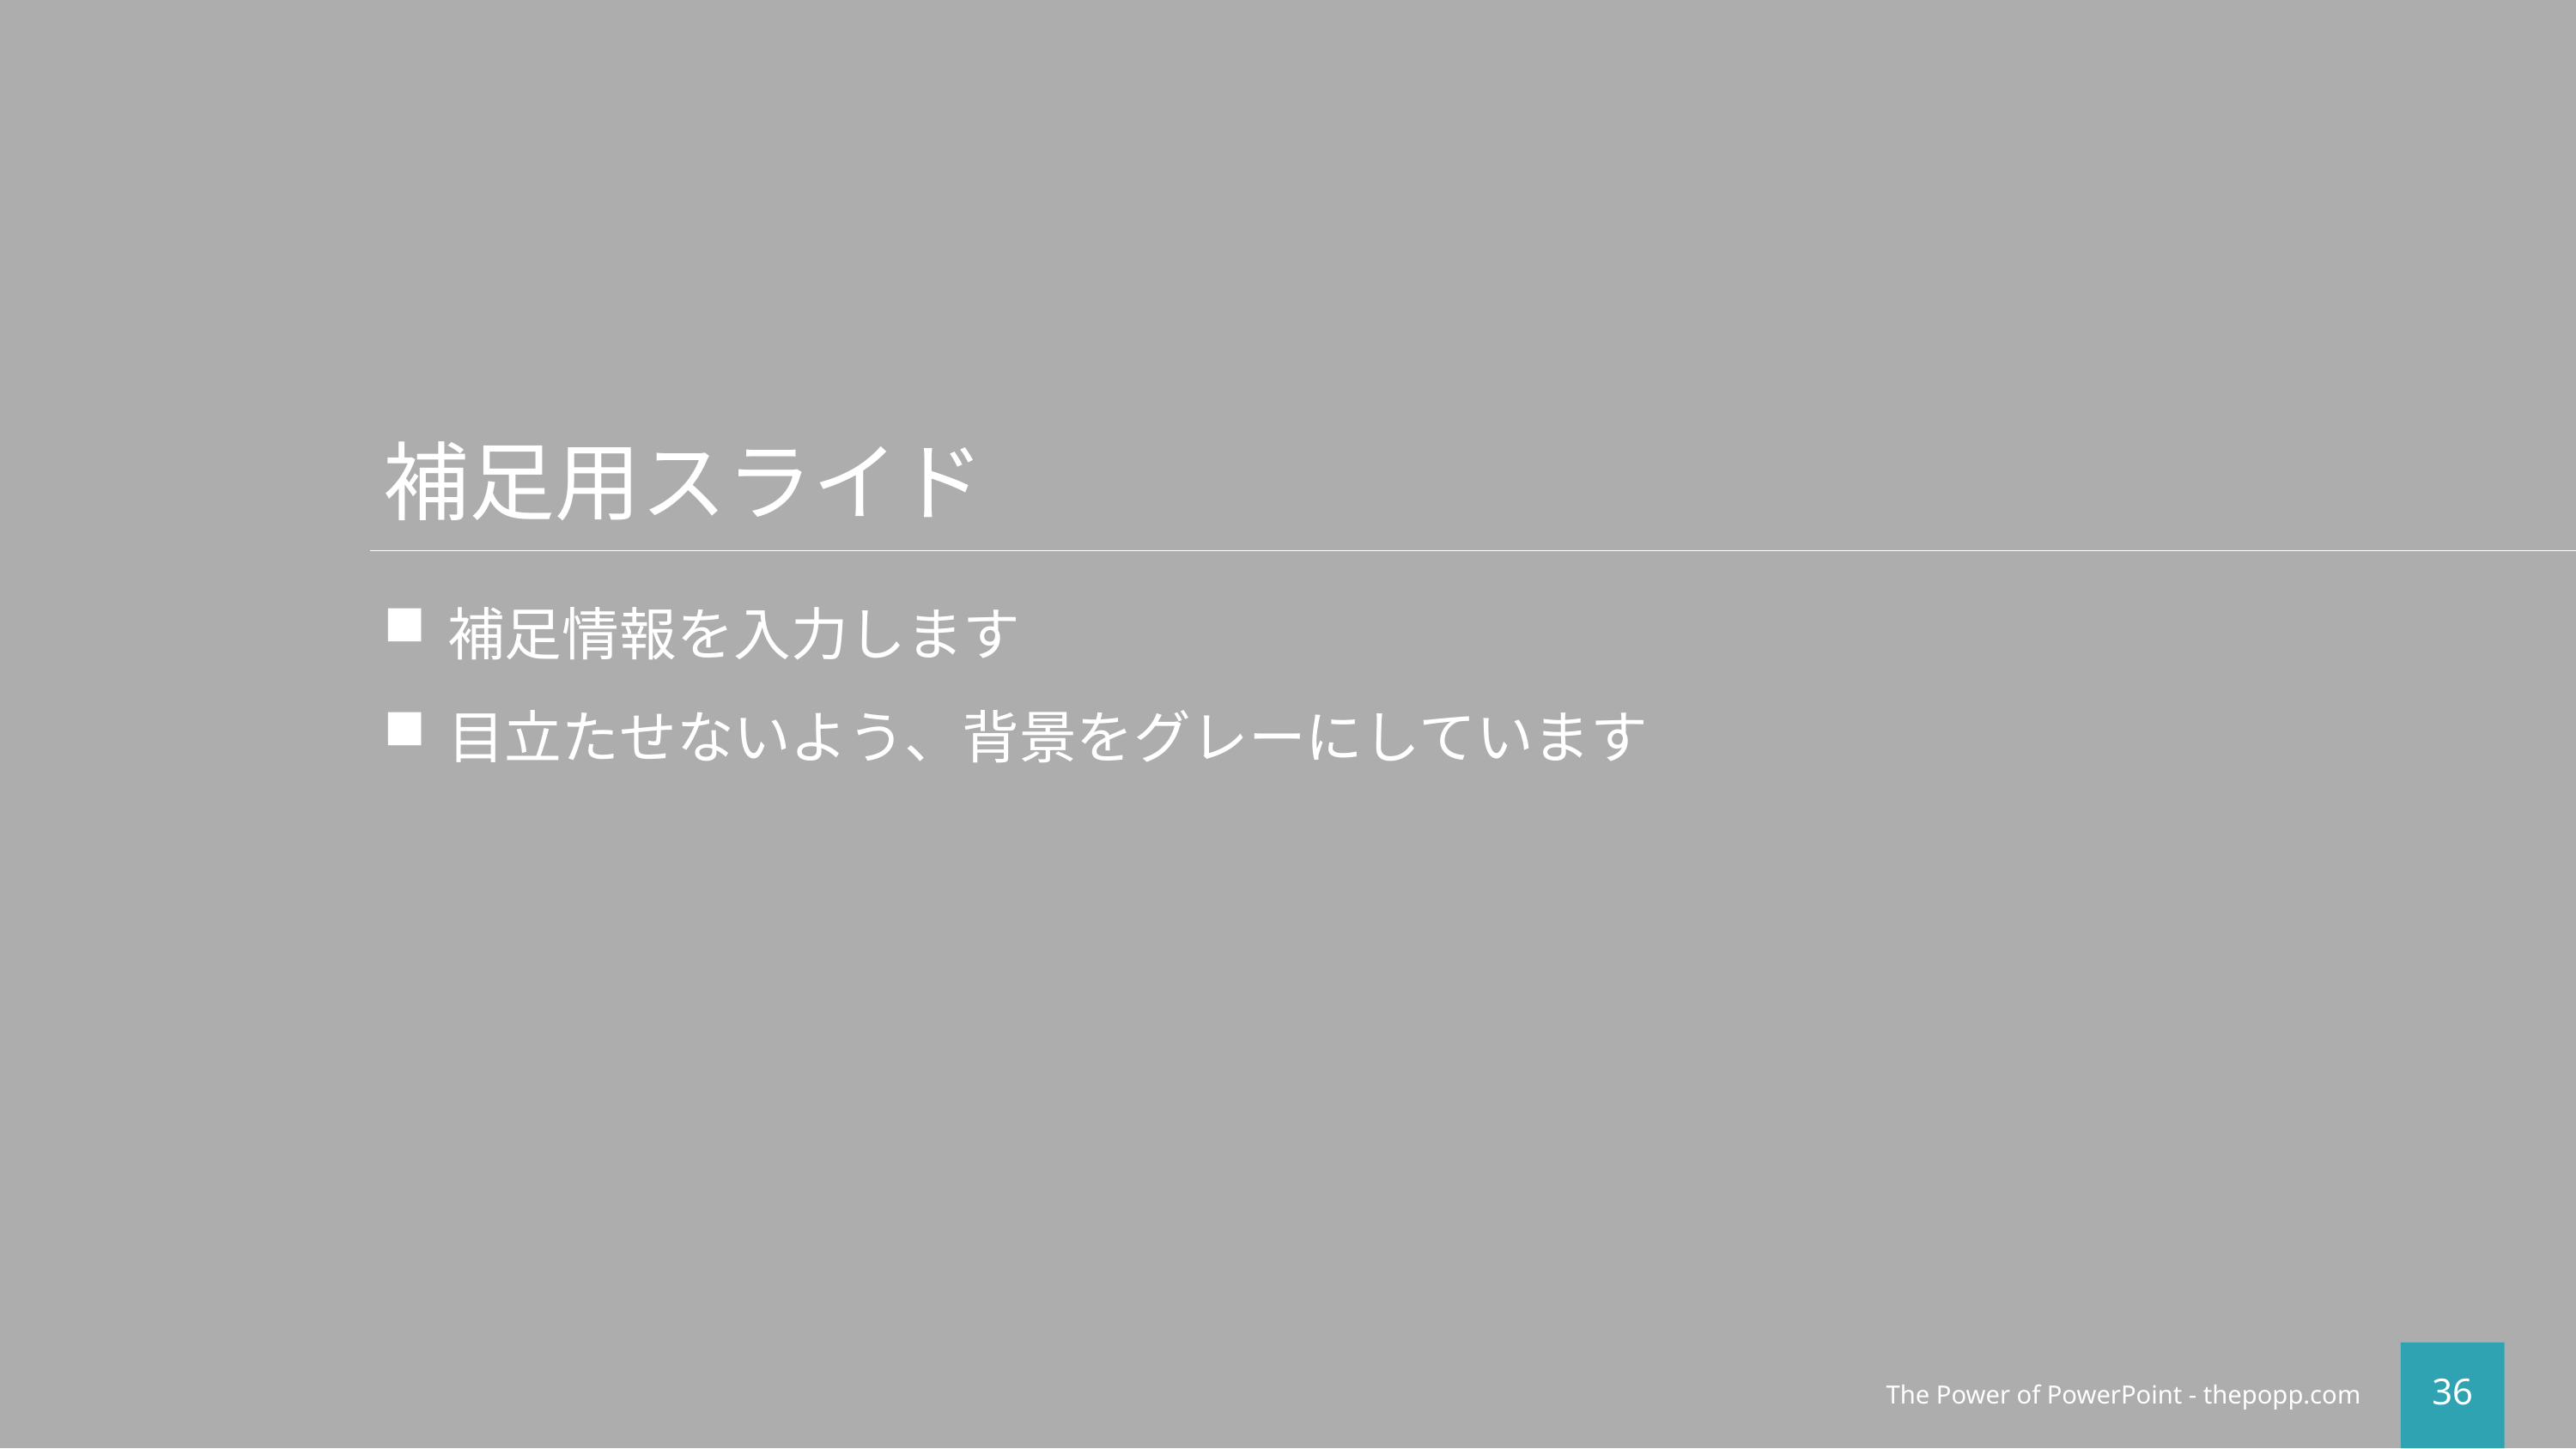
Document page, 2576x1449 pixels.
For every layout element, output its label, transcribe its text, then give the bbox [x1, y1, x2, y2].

list 補足情報を入力します 目立たせないよう、背景をグレーにしています [370, 577, 2206, 1223]
slide_number 36 [2400, 1355, 2505, 1433]
footer The Power of PowerPoint - thepopp.com [1504, 1355, 2374, 1433]
title 補足用スライド [370, 385, 2206, 537]
